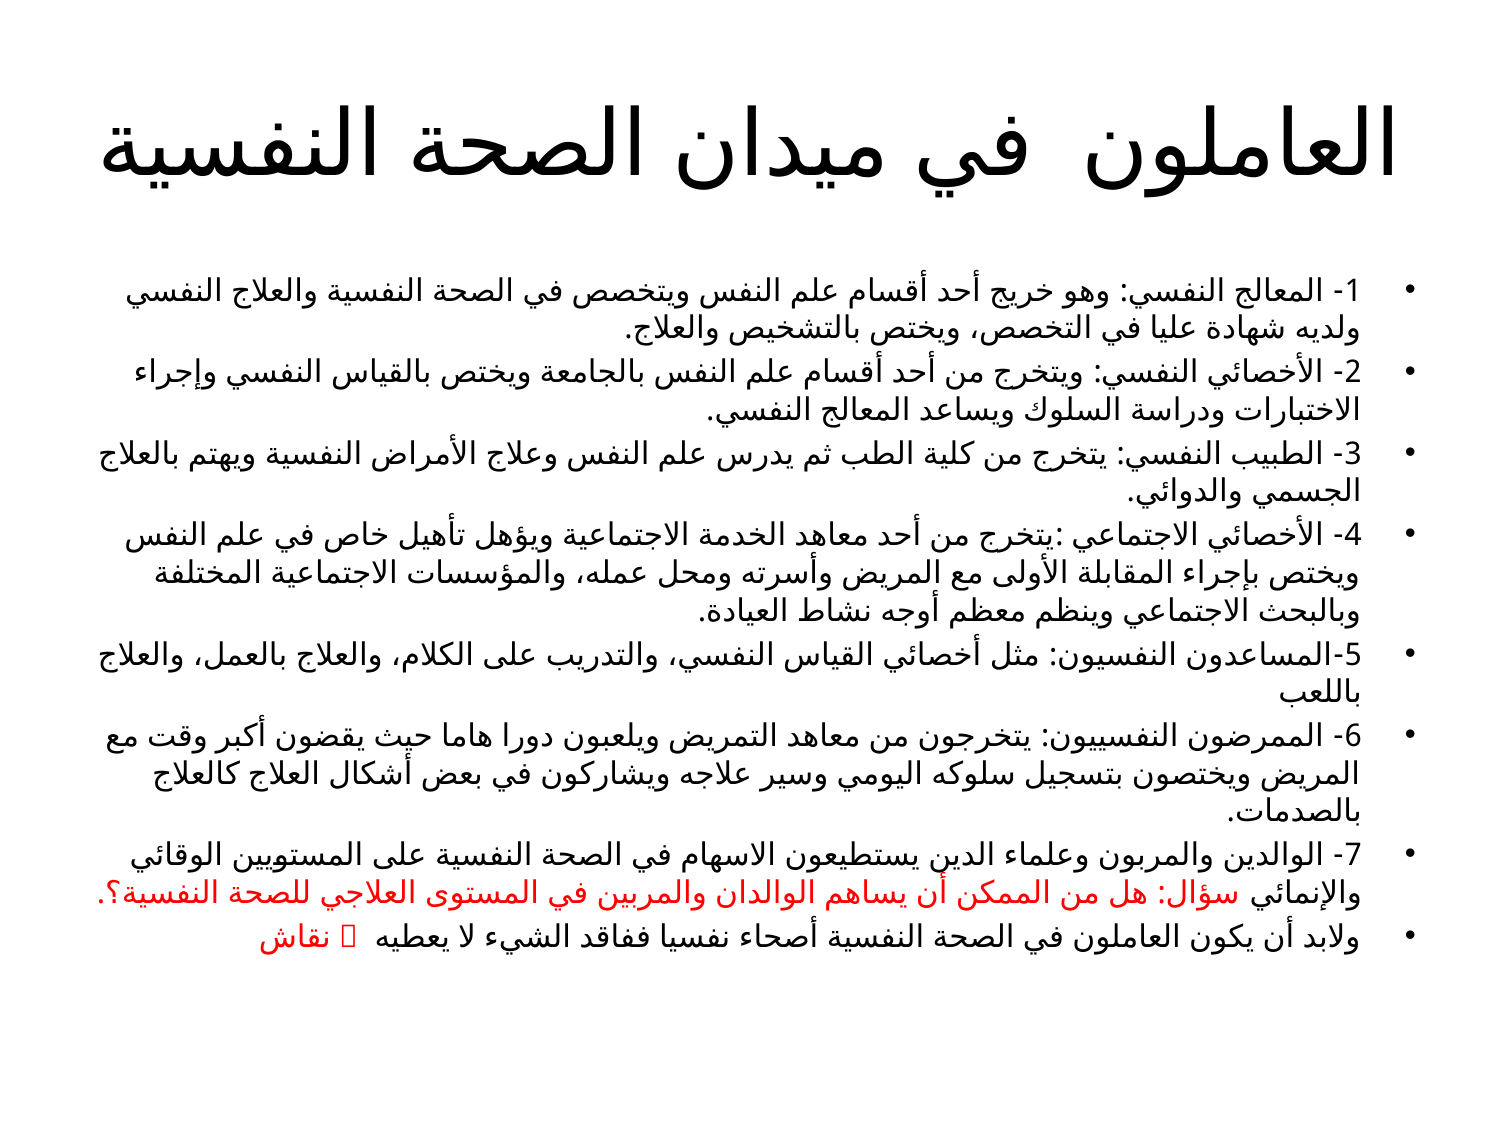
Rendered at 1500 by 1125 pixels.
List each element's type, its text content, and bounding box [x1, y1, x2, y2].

title العاملون في ميدان الصحة النفسية [75, 45, 1425, 233]
list 1- المعالج النفسي: وهو خريج أحد أقسام علم النفس ويتخصص في الصحة النفسية والعلاج النفسي ولديه شهادة عليا في التخصص، ويختص بالتشخيص والعلاج. 2- الأخصائي النفسي: ويتخرج من أحد أقسام علم النفس بالجامعة ويختص بالقياس النفسي وإجراء الاختبارات ودراسة السلوك ويساعد المعالج النفسي. 3- الطبيب النفسي: يتخرج من كلية الطب ثم يدرس علم النفس وعلاج الأمراض النفسية ويهتم بالعلاج الجسمي والدوائي. 4- الأخصائي الاجتماعي :يتخرج من أحد معاهد الخدمة الاجتماعية ويؤهل تأهيل خاص في علم النفس ويختص بإجراء المقابلة الأولى مع المريض وأسرته ومحل عمله، والمؤسسات الاجتماعية المختلفة وبالبحث الاجتماعي وينظم معظم أوجه نشاط العيادة. 5-المساعدون النفسيون: مثل أخصائي القياس النفسي، والتدريب على الكلام، والعلاج بالعمل، والعلاج باللعب 6- الممرضون النفسييون: يتخرجون من معاهد التمريض ويلعبون دورا هاما حيث يقضون أكبر وقت مع المريض ويختصون بتسجيل سلوكه اليومي وسير علاجه ويشاركون في بعض أشكال العلاج كالعلاج بالصدمات. 7- الوالدين والمربون وعلماء الدين يستطيعون الاسهام في الصحة النفسية على المستويين الوقائي والإنمائي سؤال: هل من الممكن أن يساهم الوالدان والمربين في المستوى العلاجي للصحة النفسية؟. ولابد أن يكون العاملون في الصحة النفسية أصحاء نفسيا ففاقد الشيء لا يعطيه  نقاش [75, 262, 1425, 1005]
